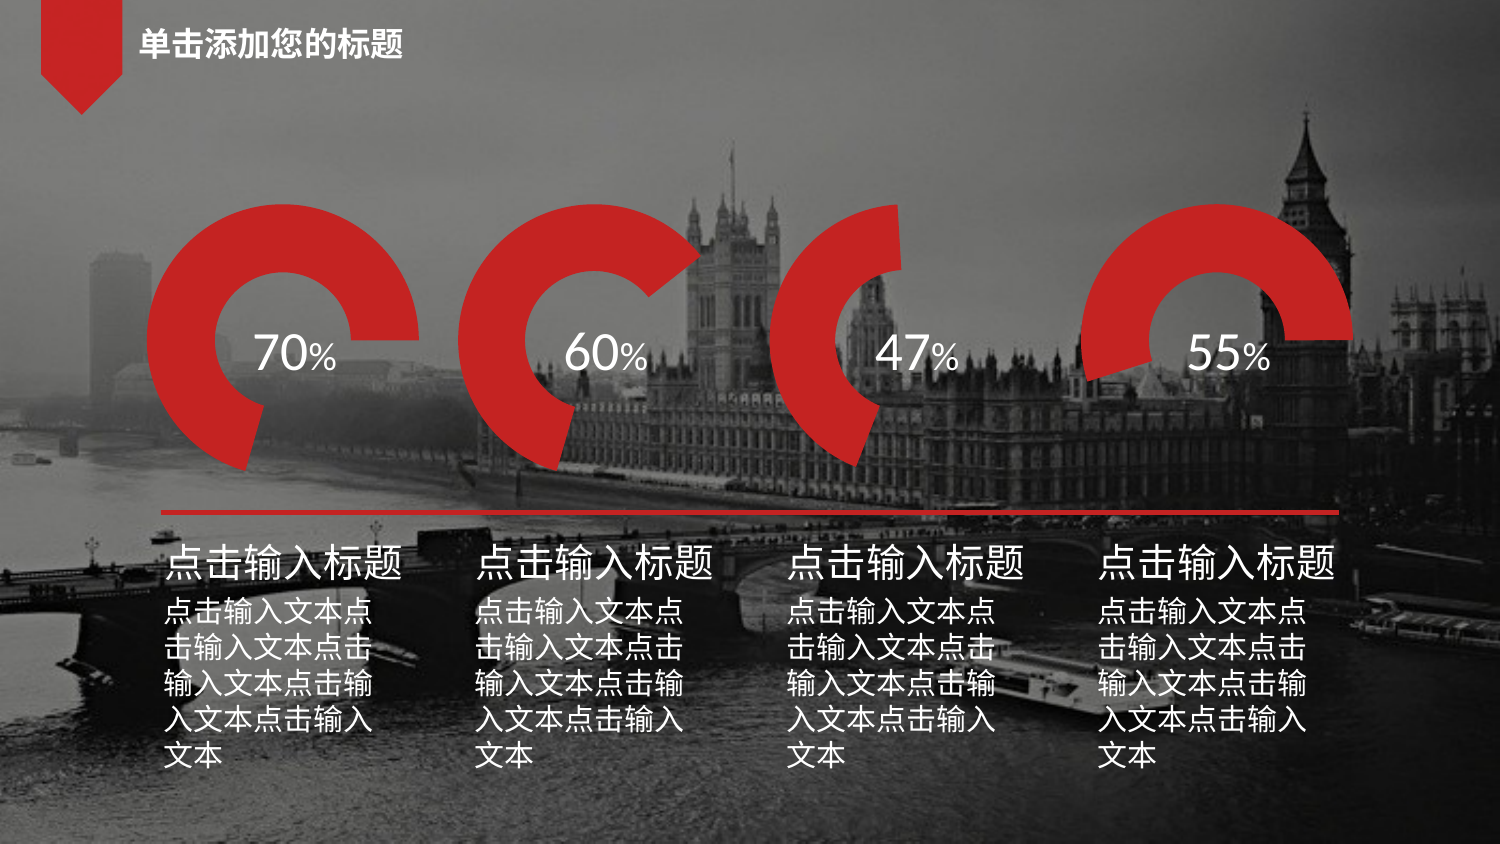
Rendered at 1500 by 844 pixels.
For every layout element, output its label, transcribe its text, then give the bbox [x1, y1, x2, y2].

text_box 60% [548, 307, 664, 389]
text_box [768, 203, 903, 469]
text_box [145, 203, 420, 473]
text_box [1082, 530, 1353, 783]
text_box [457, 203, 703, 473]
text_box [771, 530, 1042, 783]
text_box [41, 0, 438, 115]
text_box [148, 530, 419, 783]
picture [0, 0, 1500, 844]
text_box [1079, 203, 1355, 383]
text_box 55% [1171, 307, 1287, 389]
text_box 70% [237, 307, 352, 389]
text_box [459, 530, 731, 783]
text_box 47% [859, 307, 975, 389]
